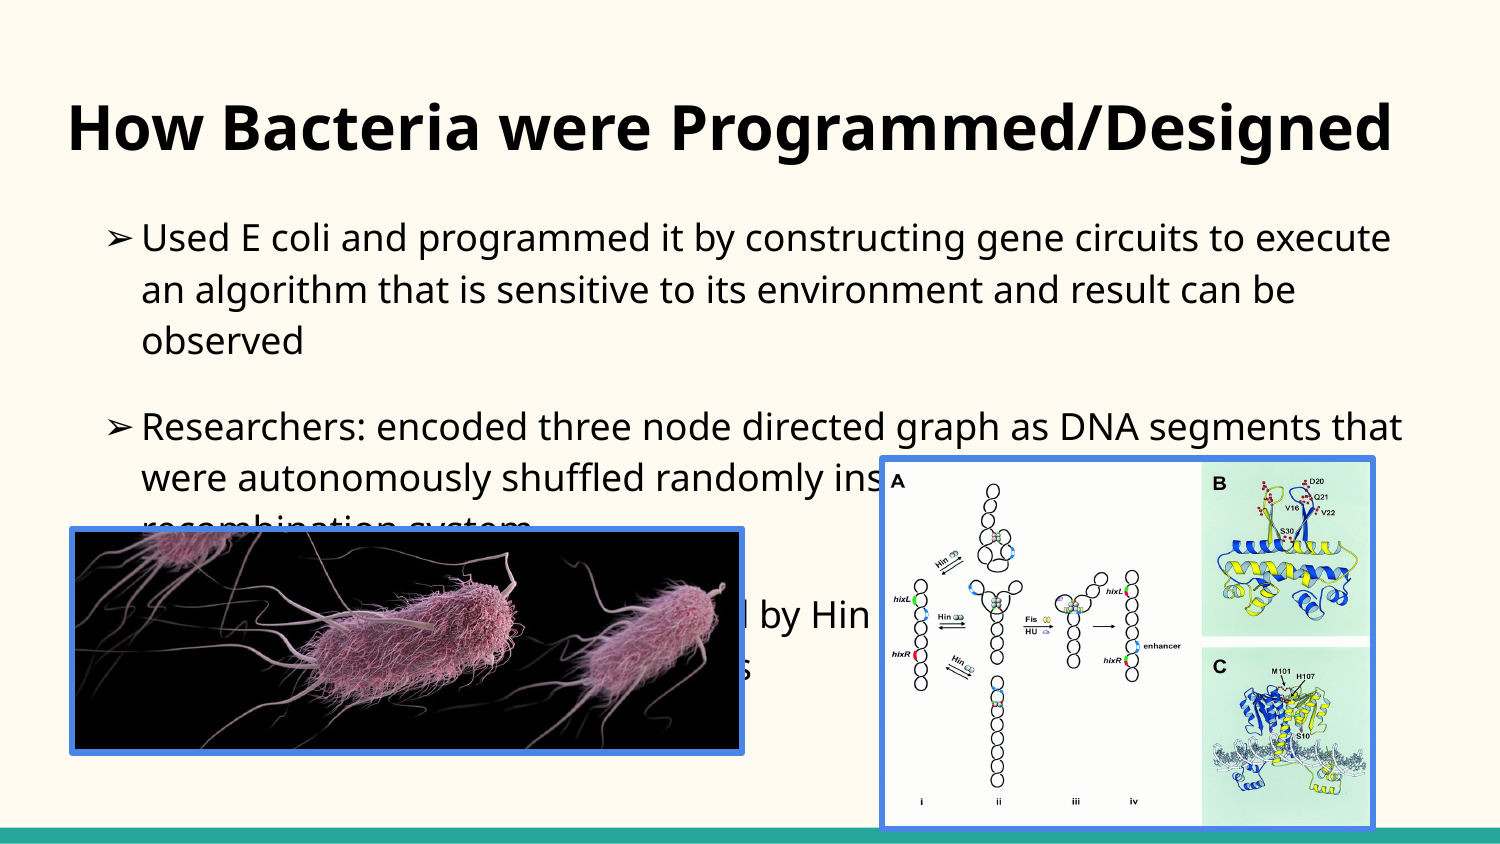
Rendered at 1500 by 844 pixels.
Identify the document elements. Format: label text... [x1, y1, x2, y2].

picture [884, 461, 1371, 826]
list Used E coli and programmed it by constructing gene circuits to execute an algorithm that is sensitive to its environment and result can be observed Researchers: encoded three node directed graph as DNA segments that were autonomously shuffled randomly inside bacteria with recombination system Recombination system: stimulated by Hin recombinase which inverts DNA fragments between hixC sites [51, 192, 1449, 750]
picture [74, 531, 740, 750]
title How Bacteria were Programmed/Designed [51, 72, 1449, 174]
